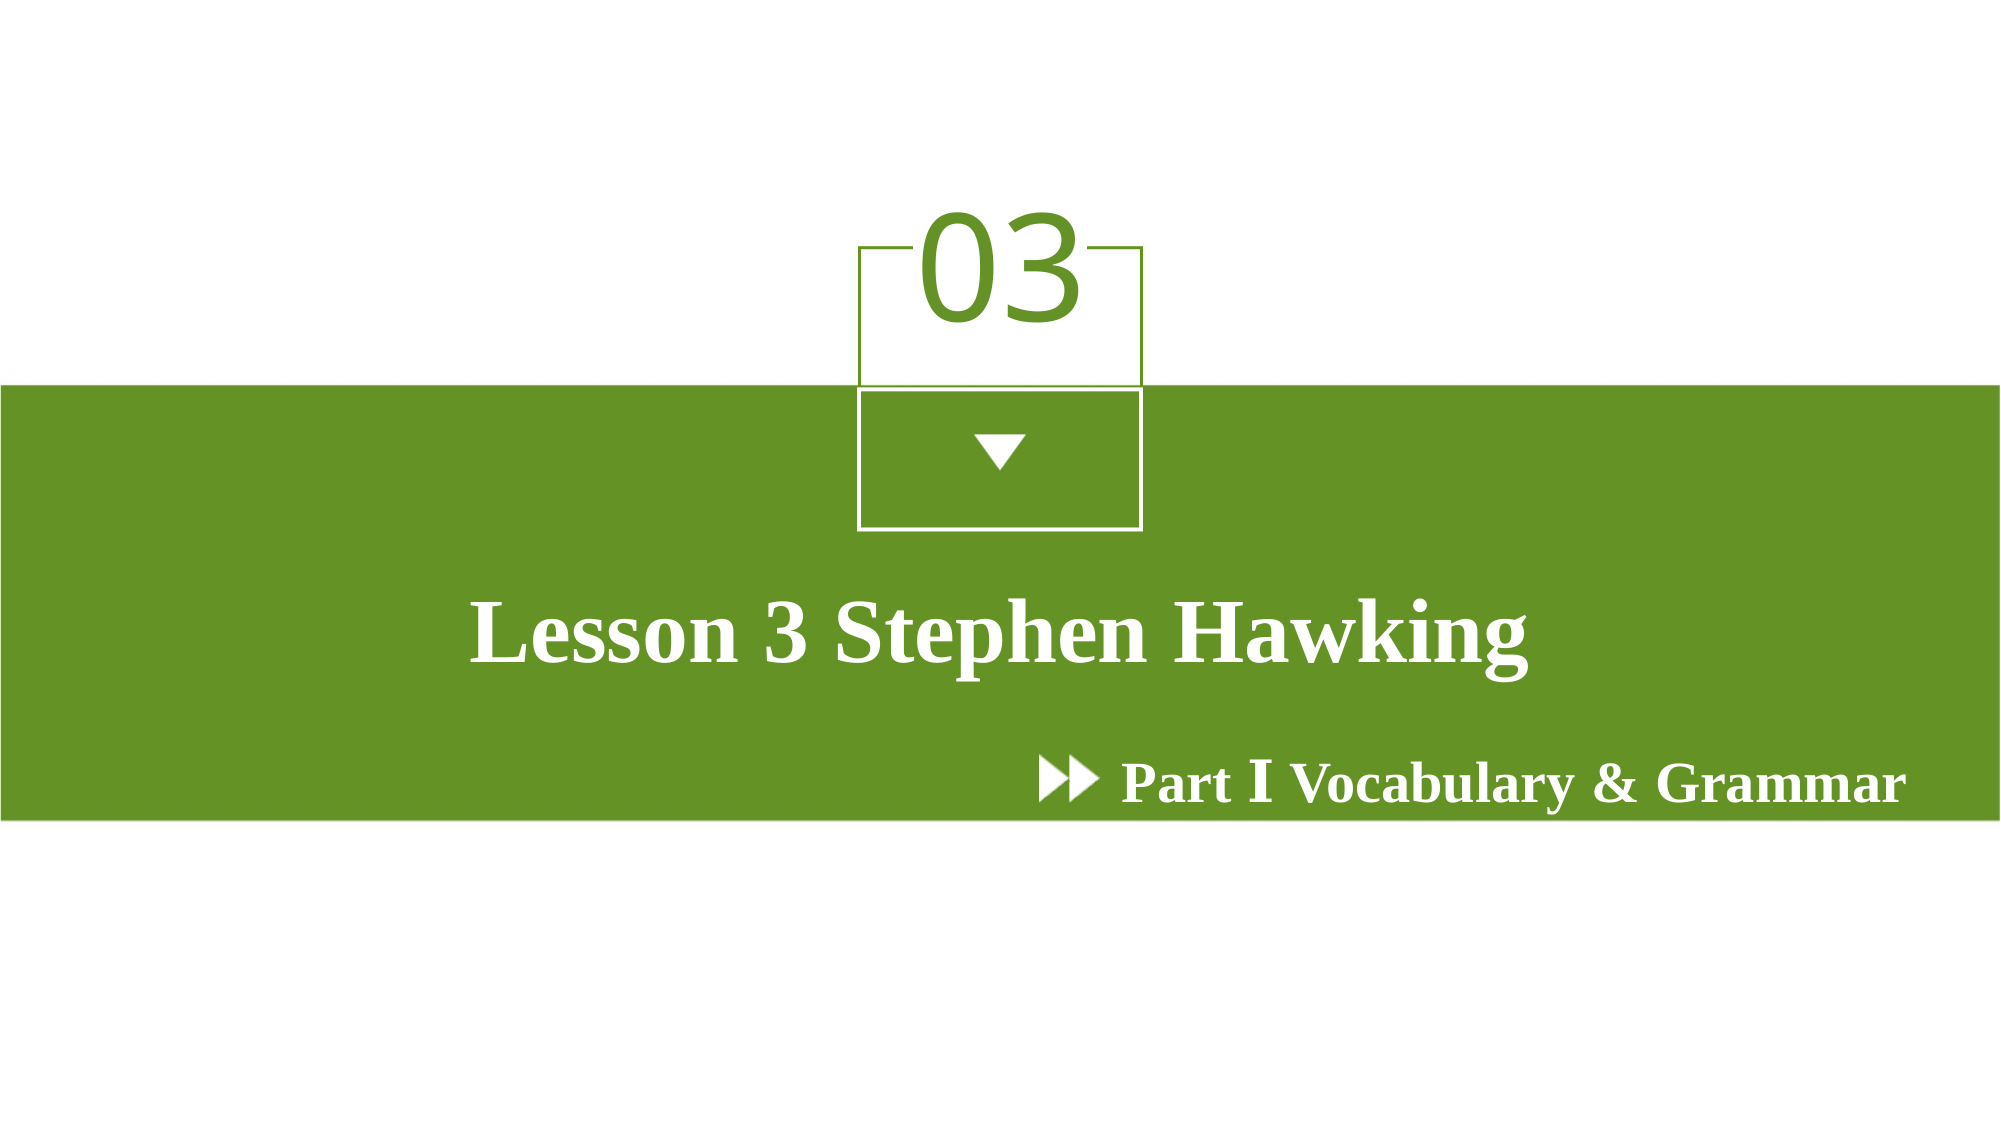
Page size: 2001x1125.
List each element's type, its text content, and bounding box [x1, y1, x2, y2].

text_box Part Ⅰ Vocabulary & Grammar [1121, 738, 1997, 821]
text_box 03 [896, 171, 1106, 353]
picture [0, 732, 2000, 1125]
text_box Lesson 3 Stephen Hawking [0, 518, 2000, 732]
picture [0, 0, 2000, 518]
